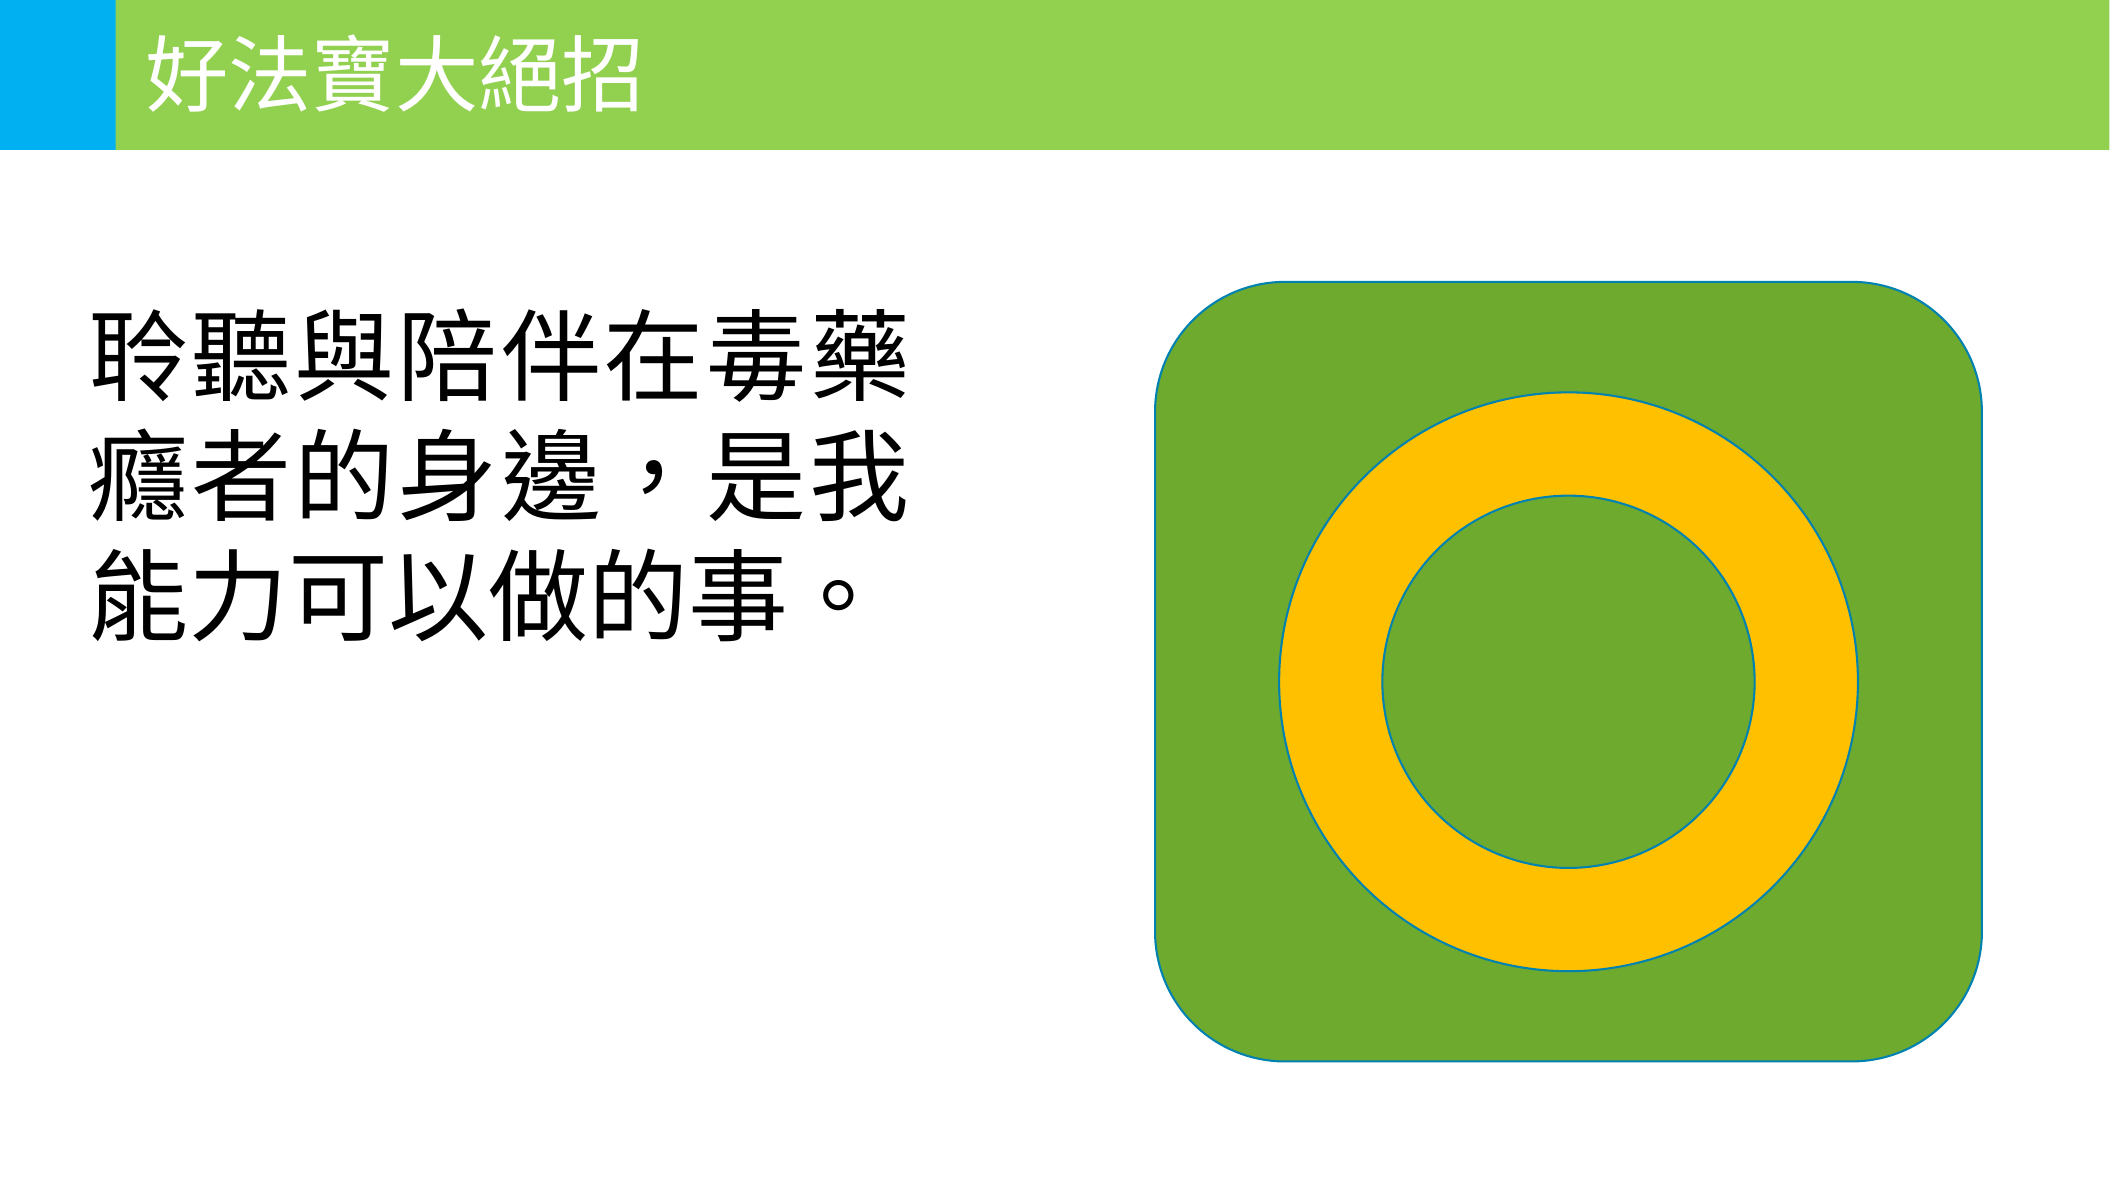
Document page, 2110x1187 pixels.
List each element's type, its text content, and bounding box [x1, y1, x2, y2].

text_box 好法寶大絕招 [130, 14, 660, 130]
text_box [1155, 281, 1982, 1062]
text_box 聆聽與陪伴在毒藥癮者的身邊，是我能力可以做的事。 [74, 286, 925, 661]
